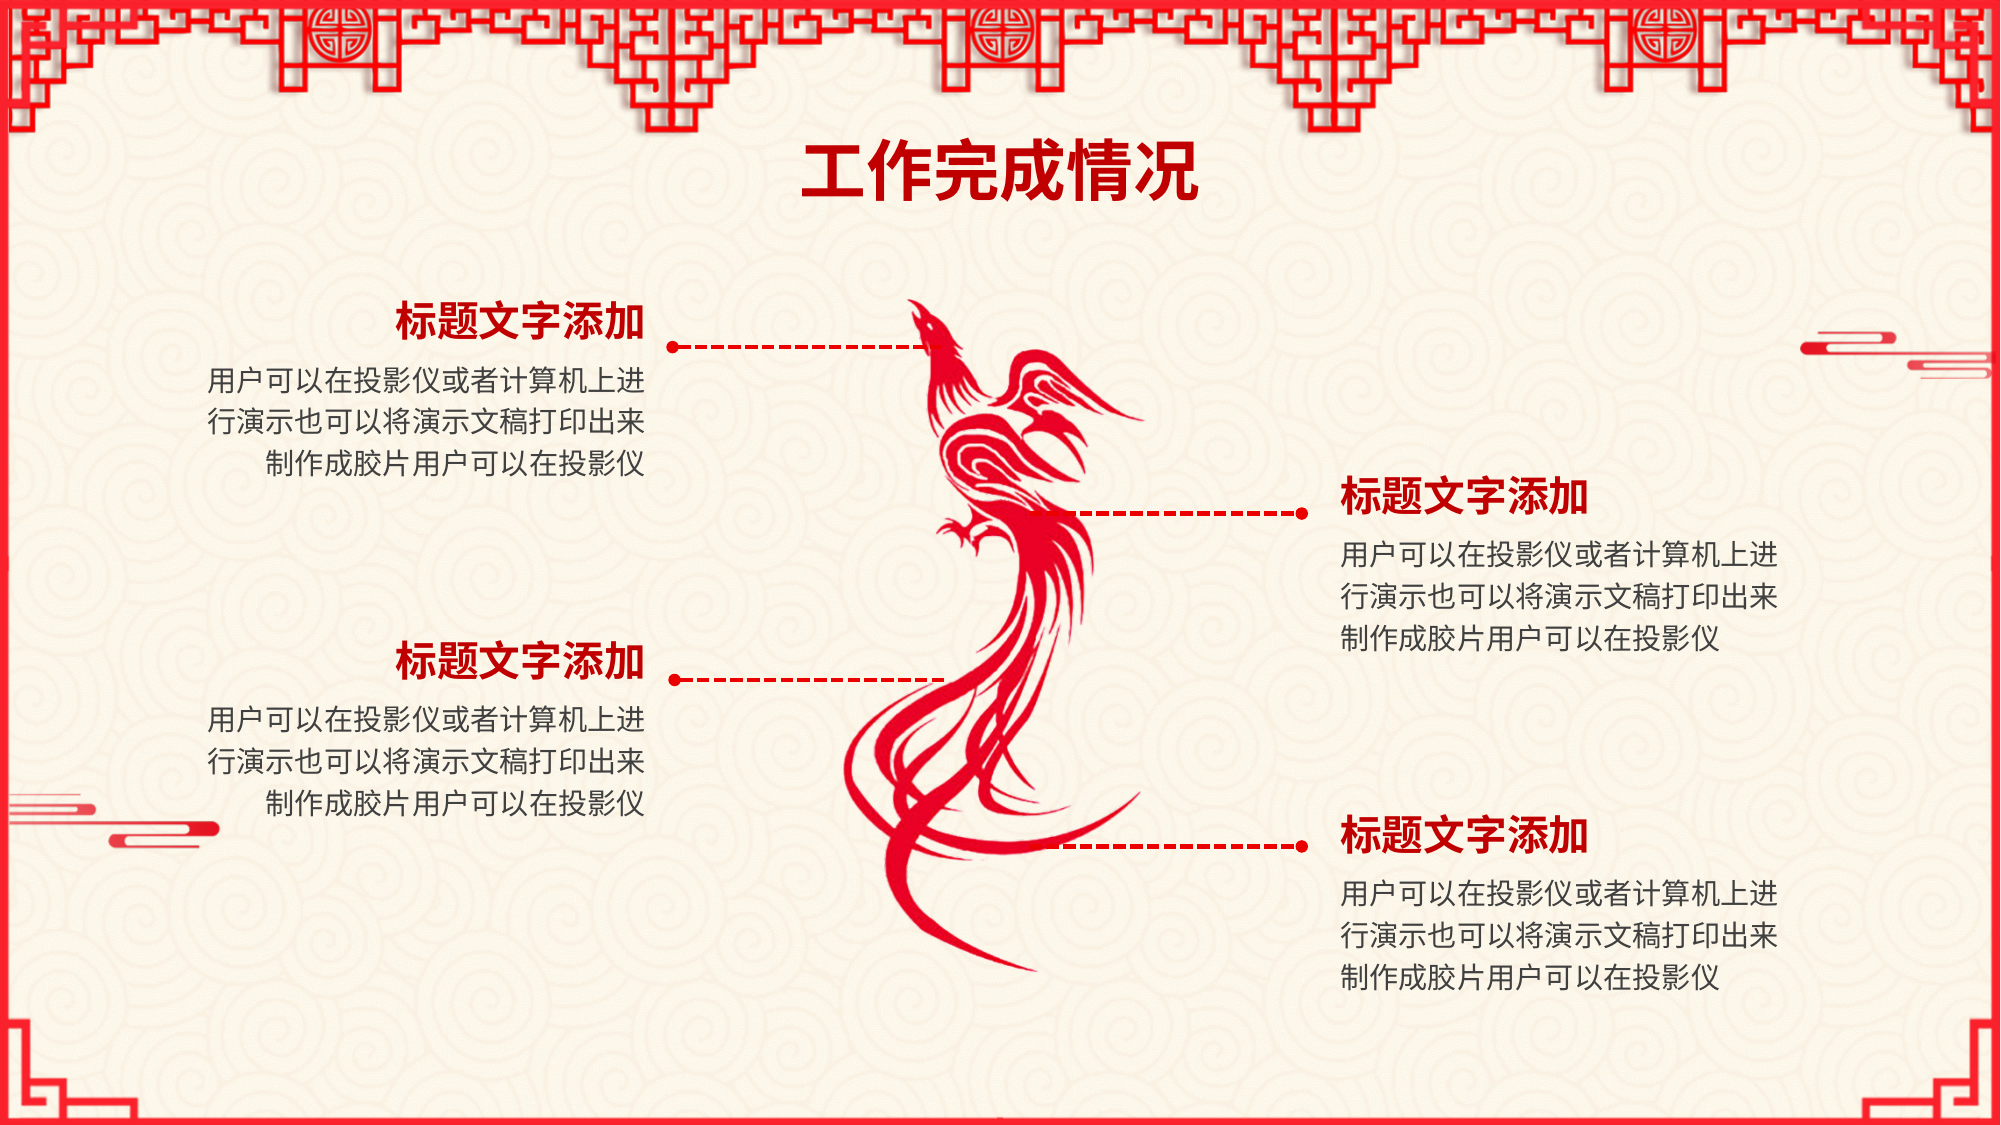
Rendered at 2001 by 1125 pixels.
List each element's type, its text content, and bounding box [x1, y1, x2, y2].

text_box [185, 617, 947, 830]
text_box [1029, 791, 1801, 1004]
picture [0, 0, 2001, 1125]
text_box 工作完成情况 [784, 121, 1216, 217]
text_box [185, 277, 945, 490]
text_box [1029, 451, 1801, 665]
